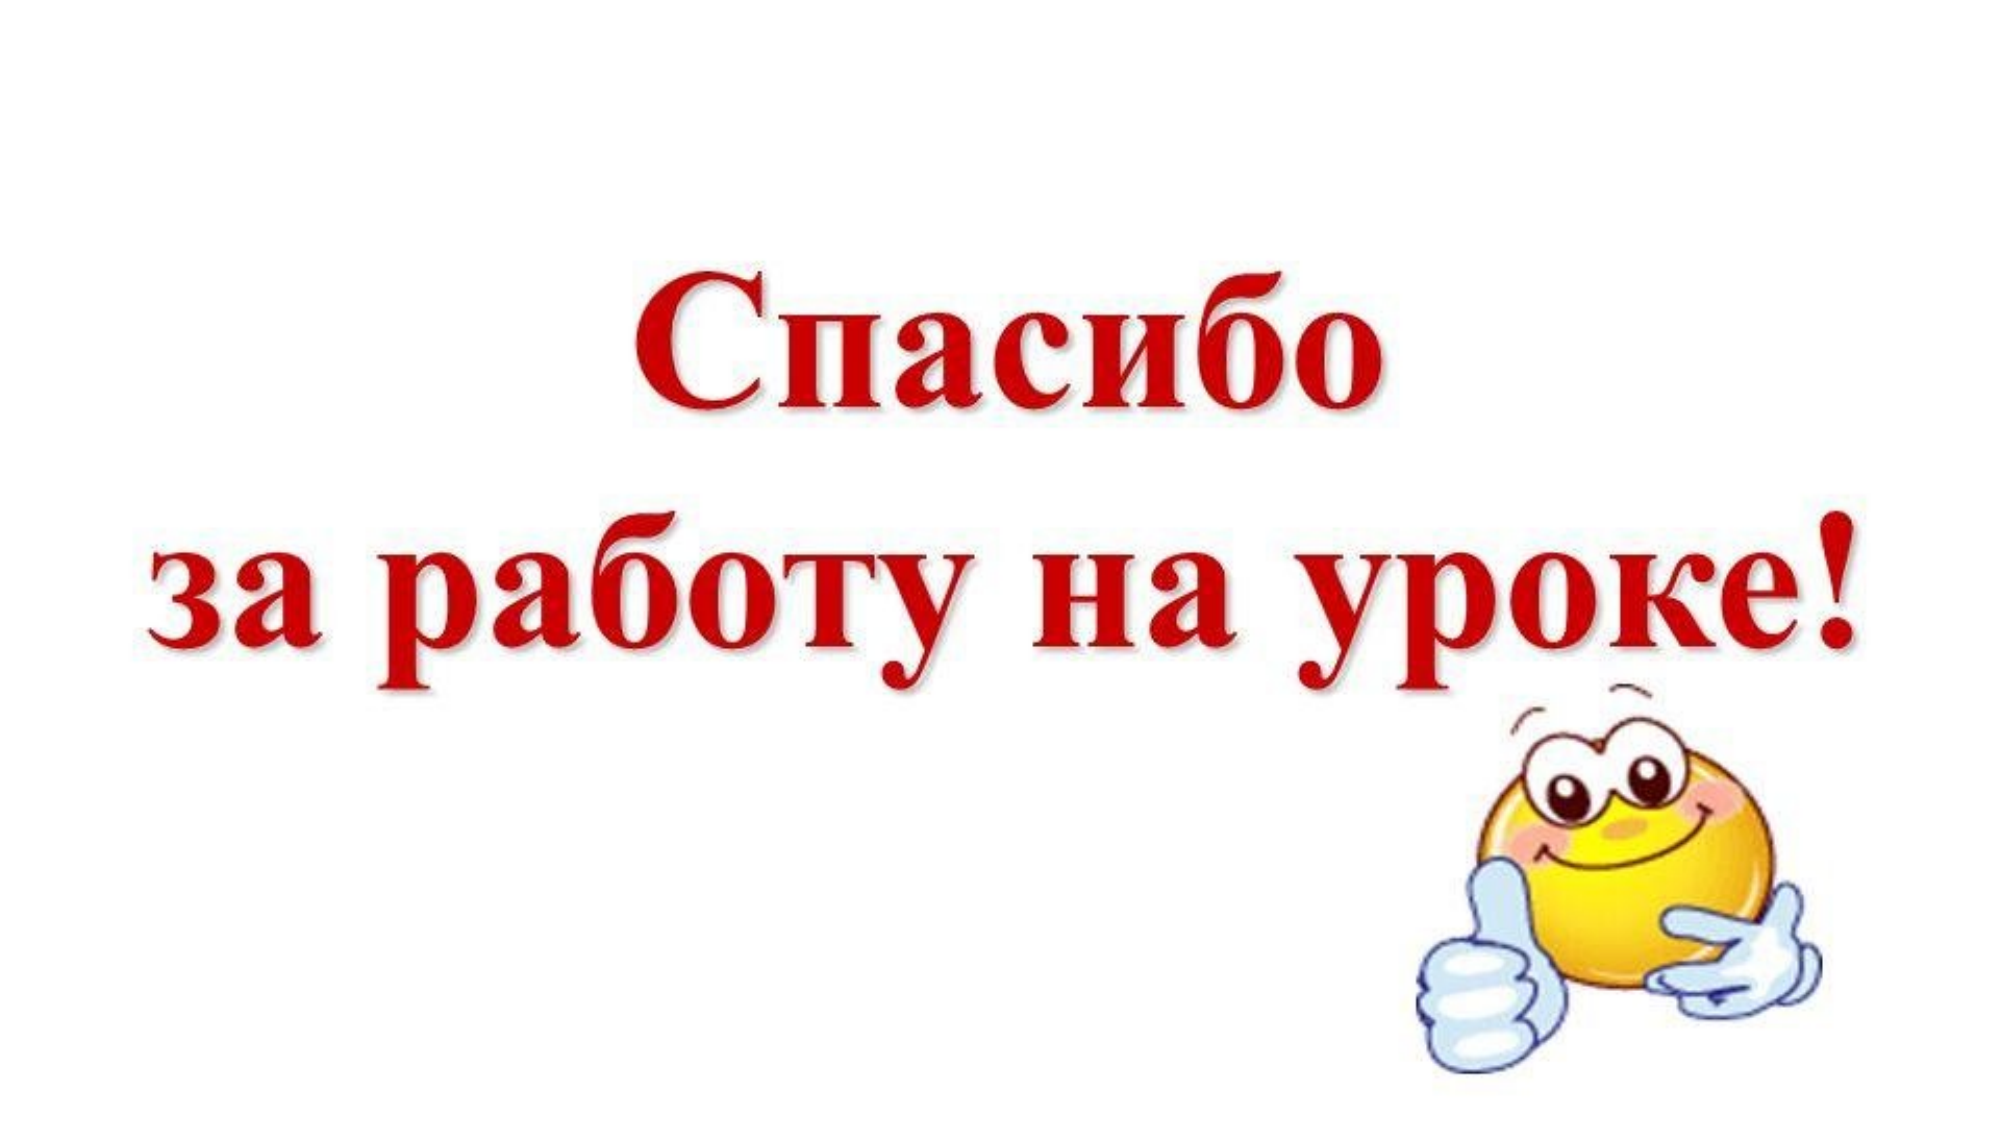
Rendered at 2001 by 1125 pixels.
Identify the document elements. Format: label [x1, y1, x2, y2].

list [0, 0, 2000, 1125]
